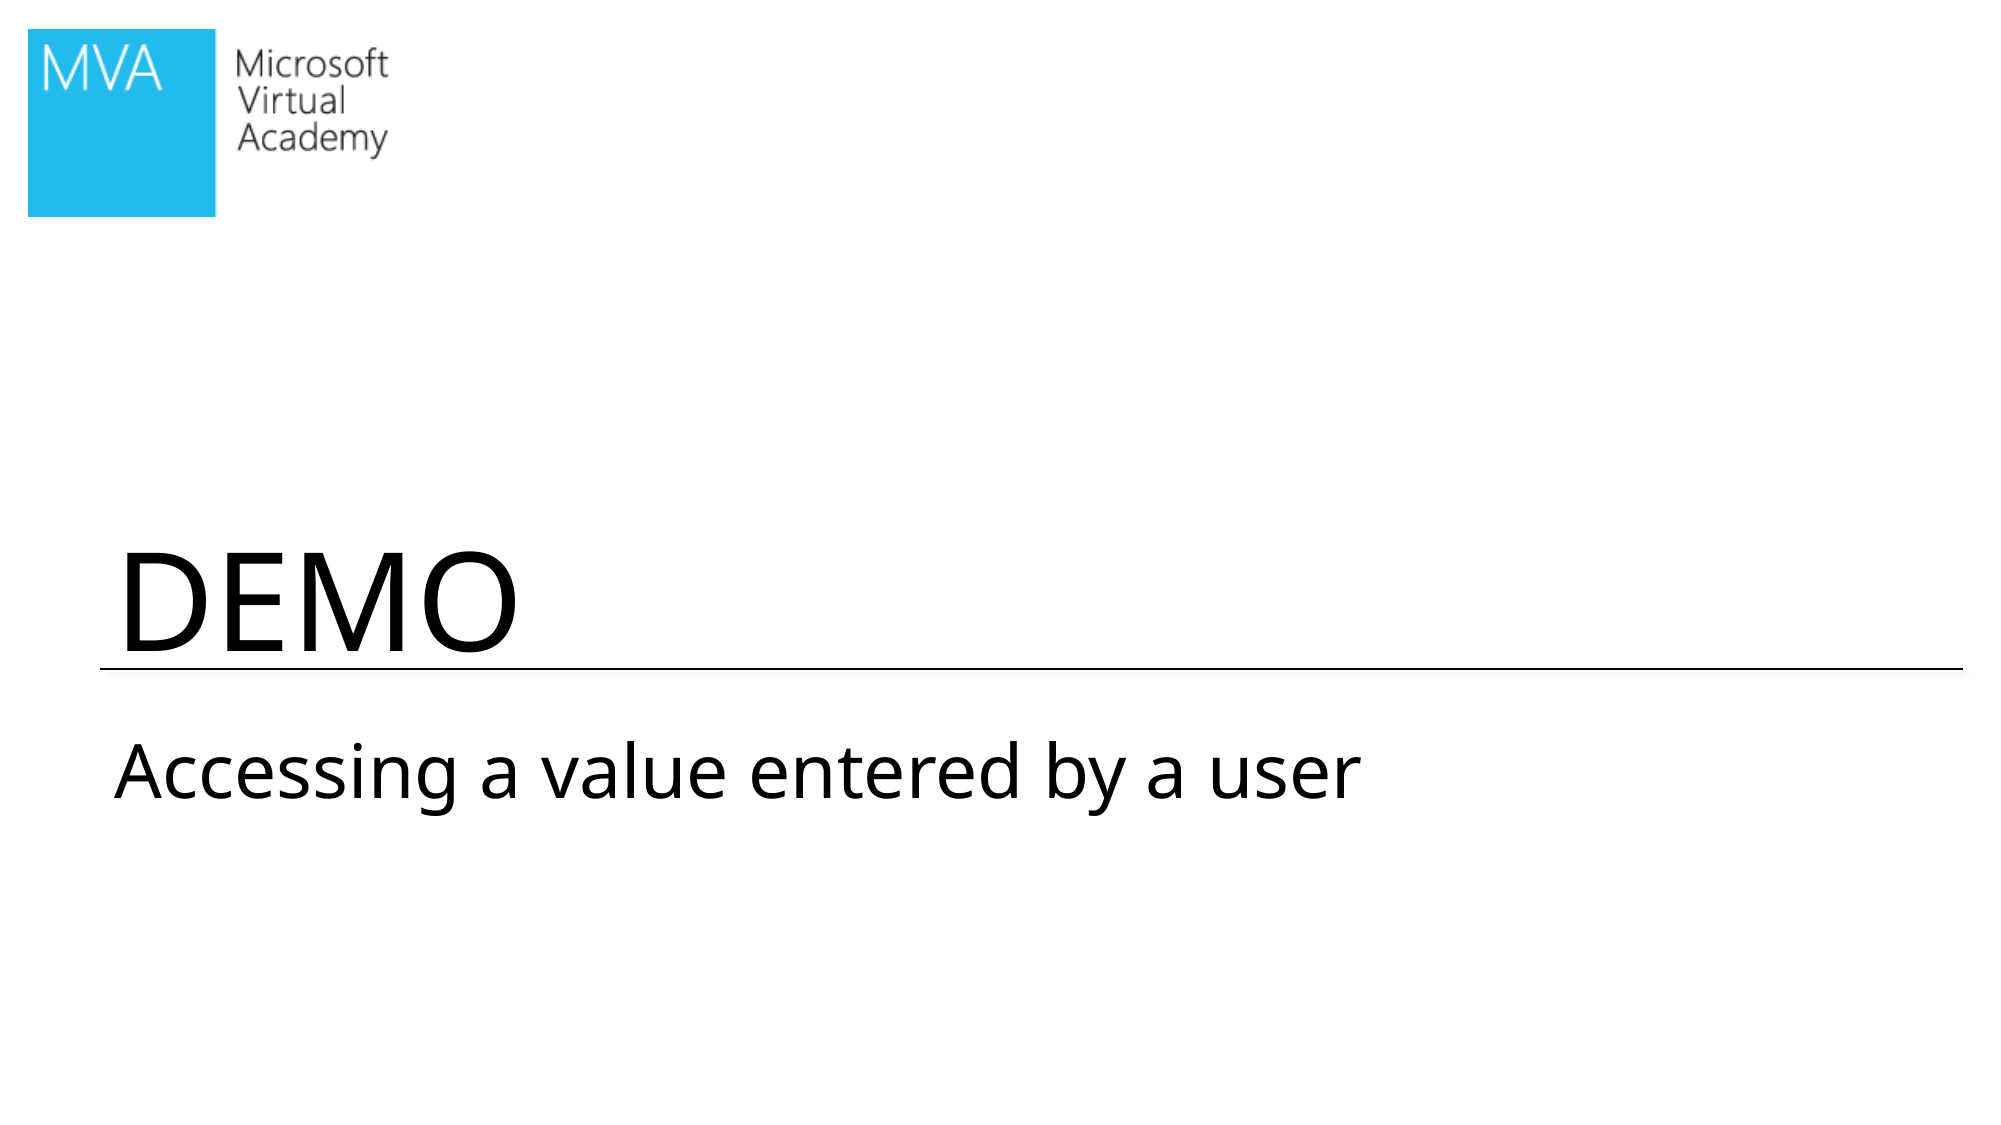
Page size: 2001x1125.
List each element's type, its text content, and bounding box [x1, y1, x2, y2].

picture [28, 29, 497, 217]
title Accessing a value entered by a user [99, 733, 1976, 1009]
